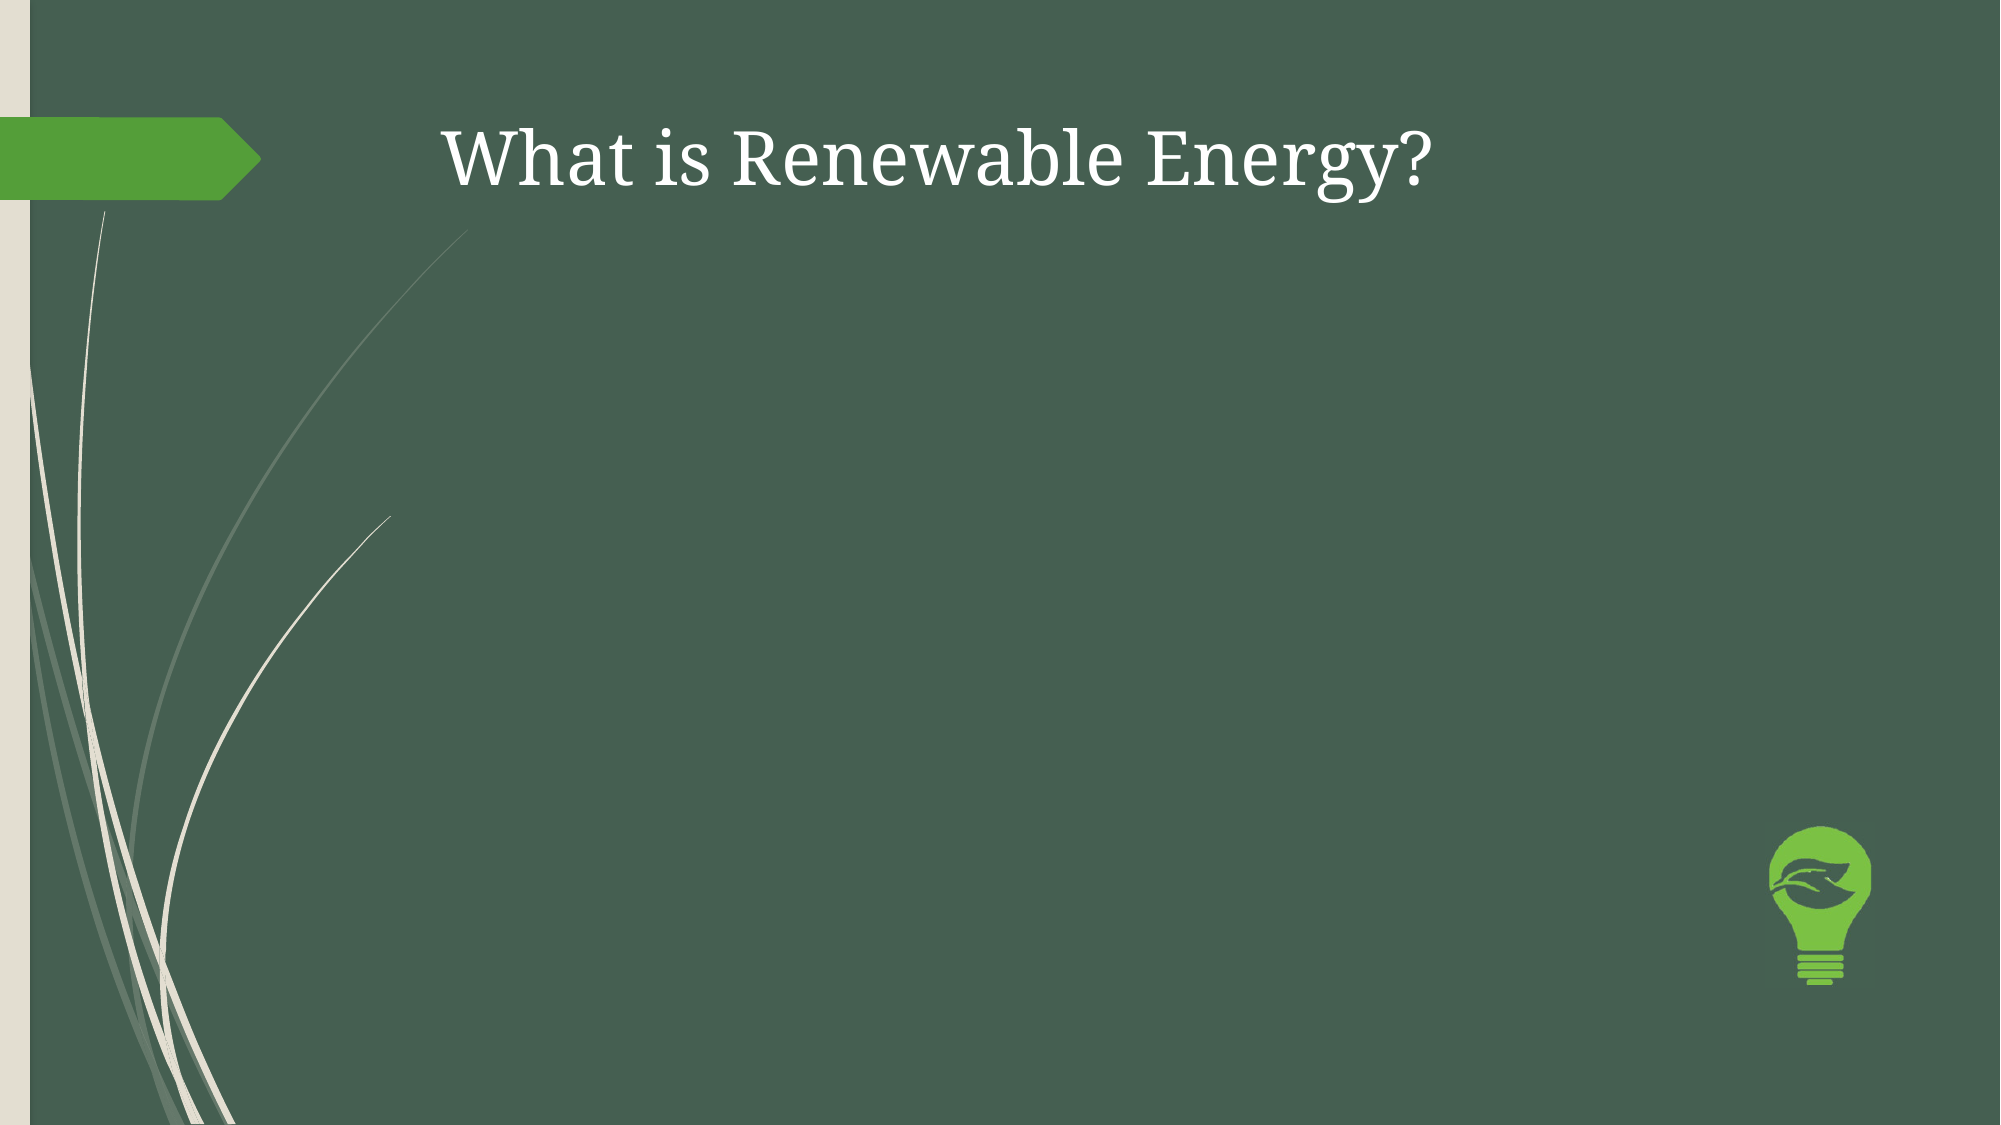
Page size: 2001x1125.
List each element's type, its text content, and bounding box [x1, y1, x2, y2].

picture [1765, 822, 1875, 988]
title What is Renewable Energy? [425, 102, 1888, 313]
